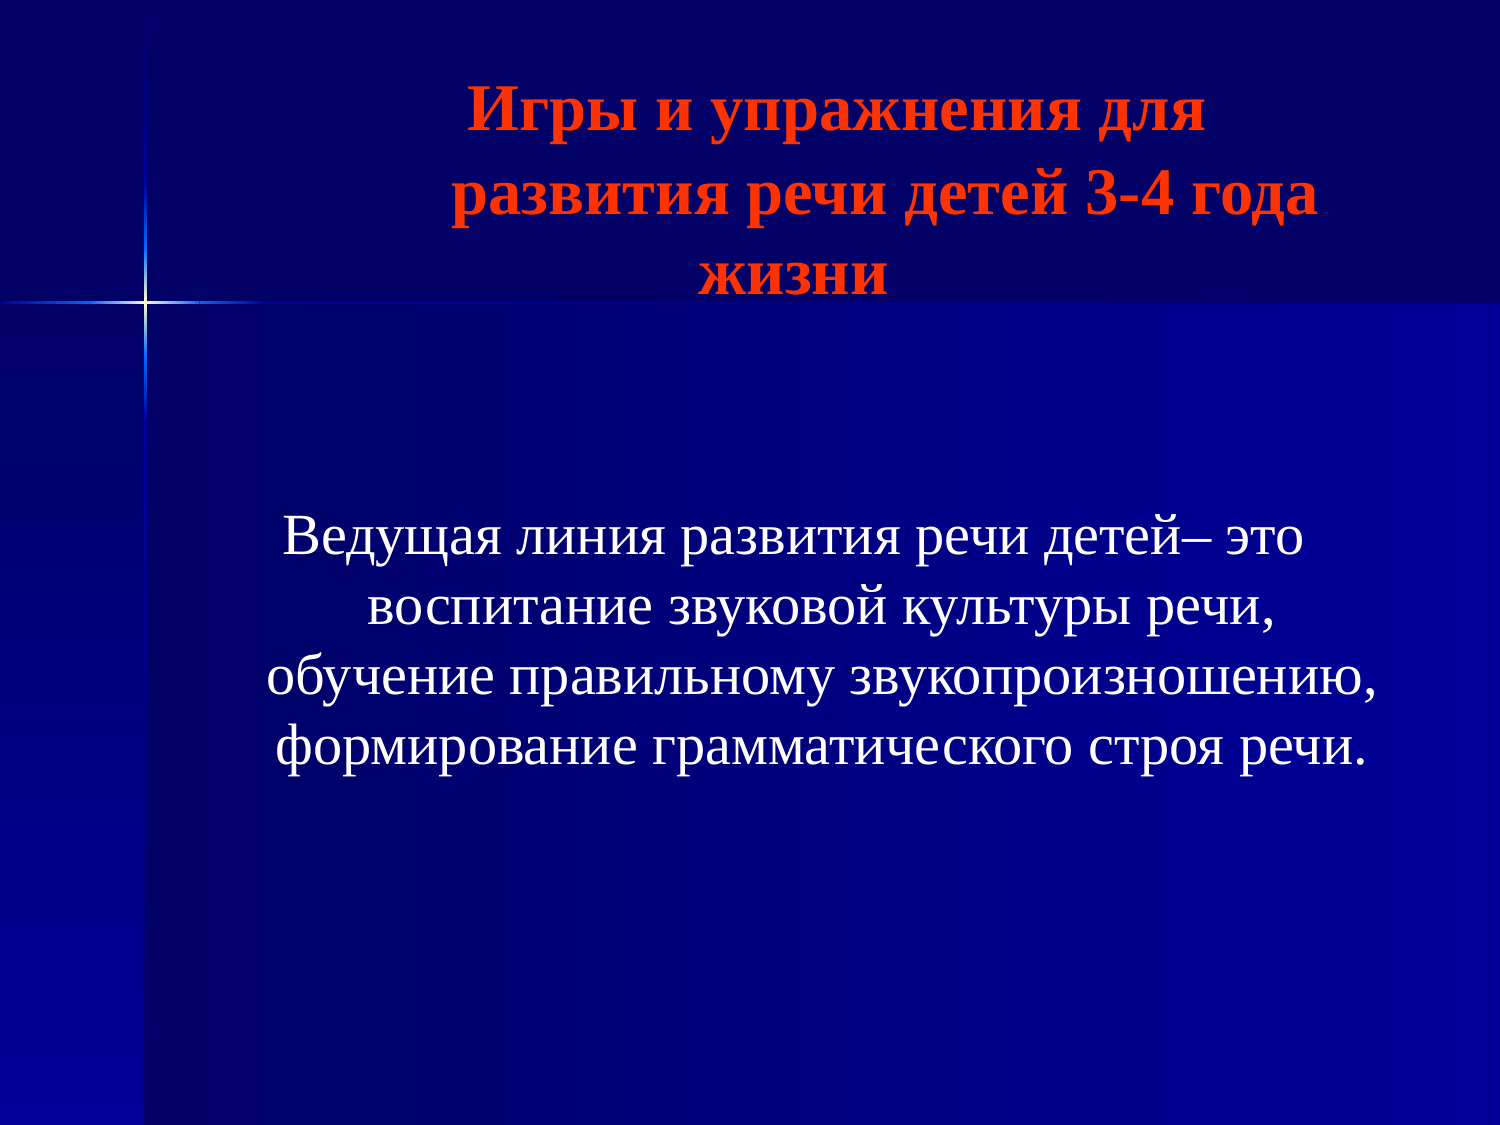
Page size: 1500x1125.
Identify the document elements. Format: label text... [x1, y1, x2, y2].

list Ведущая линия развития речи детей– это воспитание звуковой культуры речи, обучение правильному звукопроизношению, формирование грамматического строя речи. [174, 324, 1413, 1001]
title Игры и упражнения для развития речи детей 3-4 года жизни [174, 99, 1413, 324]
